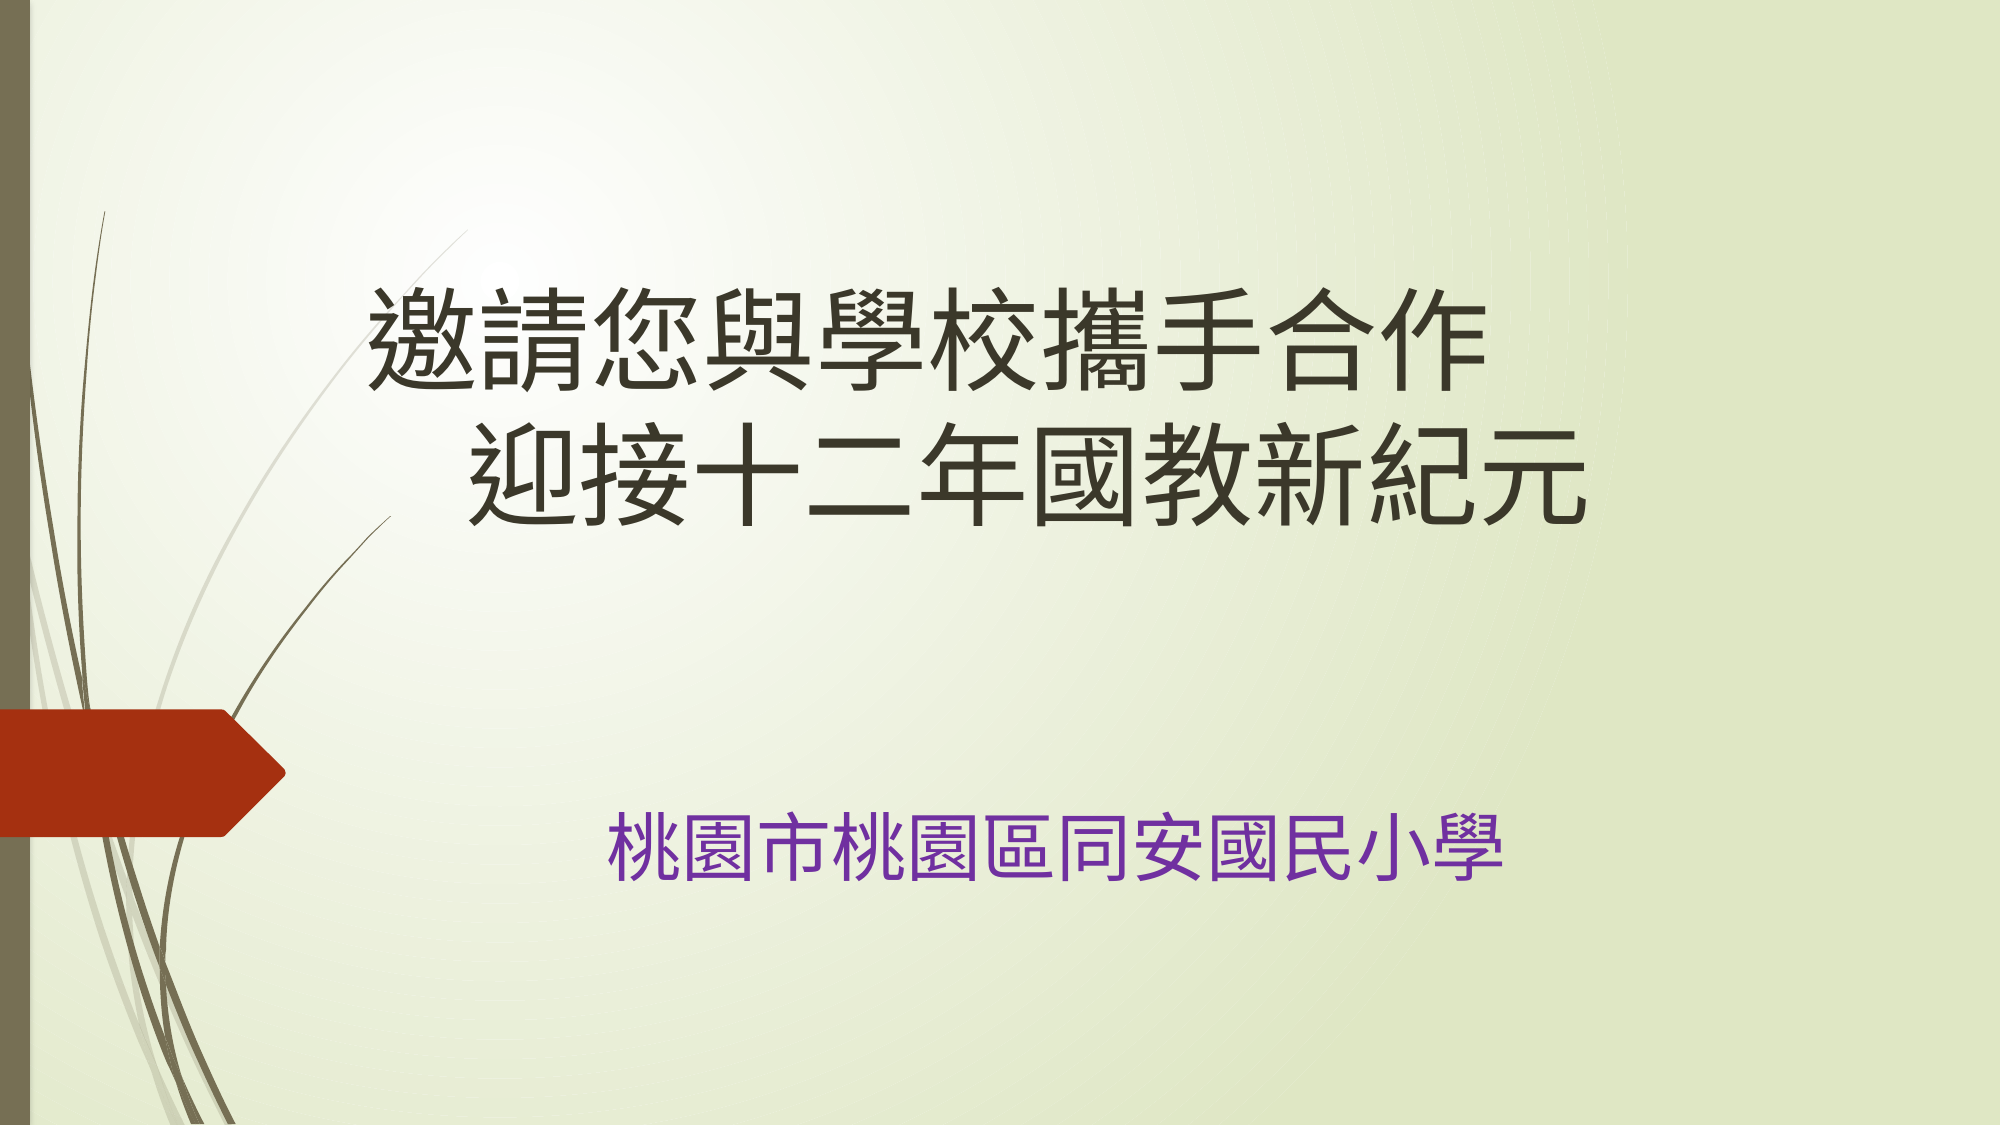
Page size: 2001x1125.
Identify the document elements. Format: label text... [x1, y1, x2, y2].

subtitle 桃園市桃園區同安國民小學 [590, 793, 1573, 978]
title 邀請您與學校攜手合作 迎接十二年國教新紀元 [350, 99, 1813, 711]
